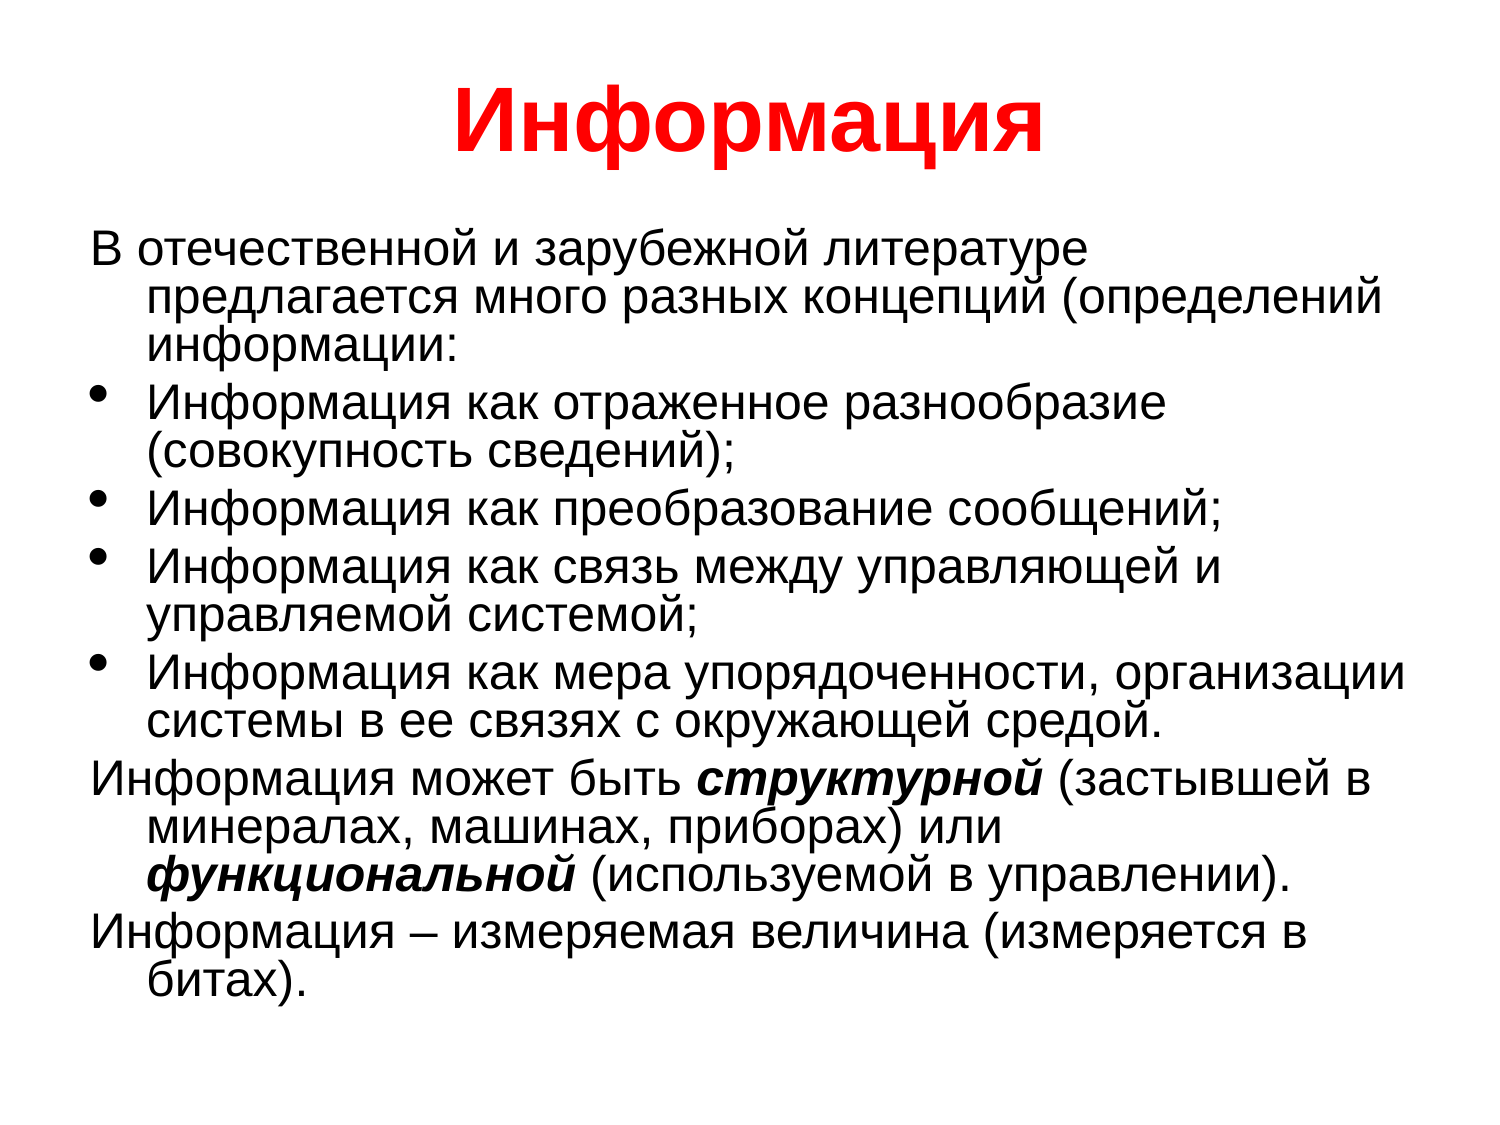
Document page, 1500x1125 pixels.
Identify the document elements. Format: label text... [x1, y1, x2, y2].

text_box В отечественной и зарубежной литературе предлагается много разных концепций (определений информации: Информация как отраженное разнообразие (совокупность сведений); Информация как преобразование сообщений; Информация как связь между управляющей и управляемой системой; Информация как мера упорядоченности, организации системы в ее связях с окружающей средой. Информация может быть структурной (застывшей в минералах, машинах, приборах) или функциональной (используемой в управлении). Информация – измеряемая величина (измеряется в битах). [75, 219, 1425, 1059]
text_box Информация [75, 45, 1425, 185]
